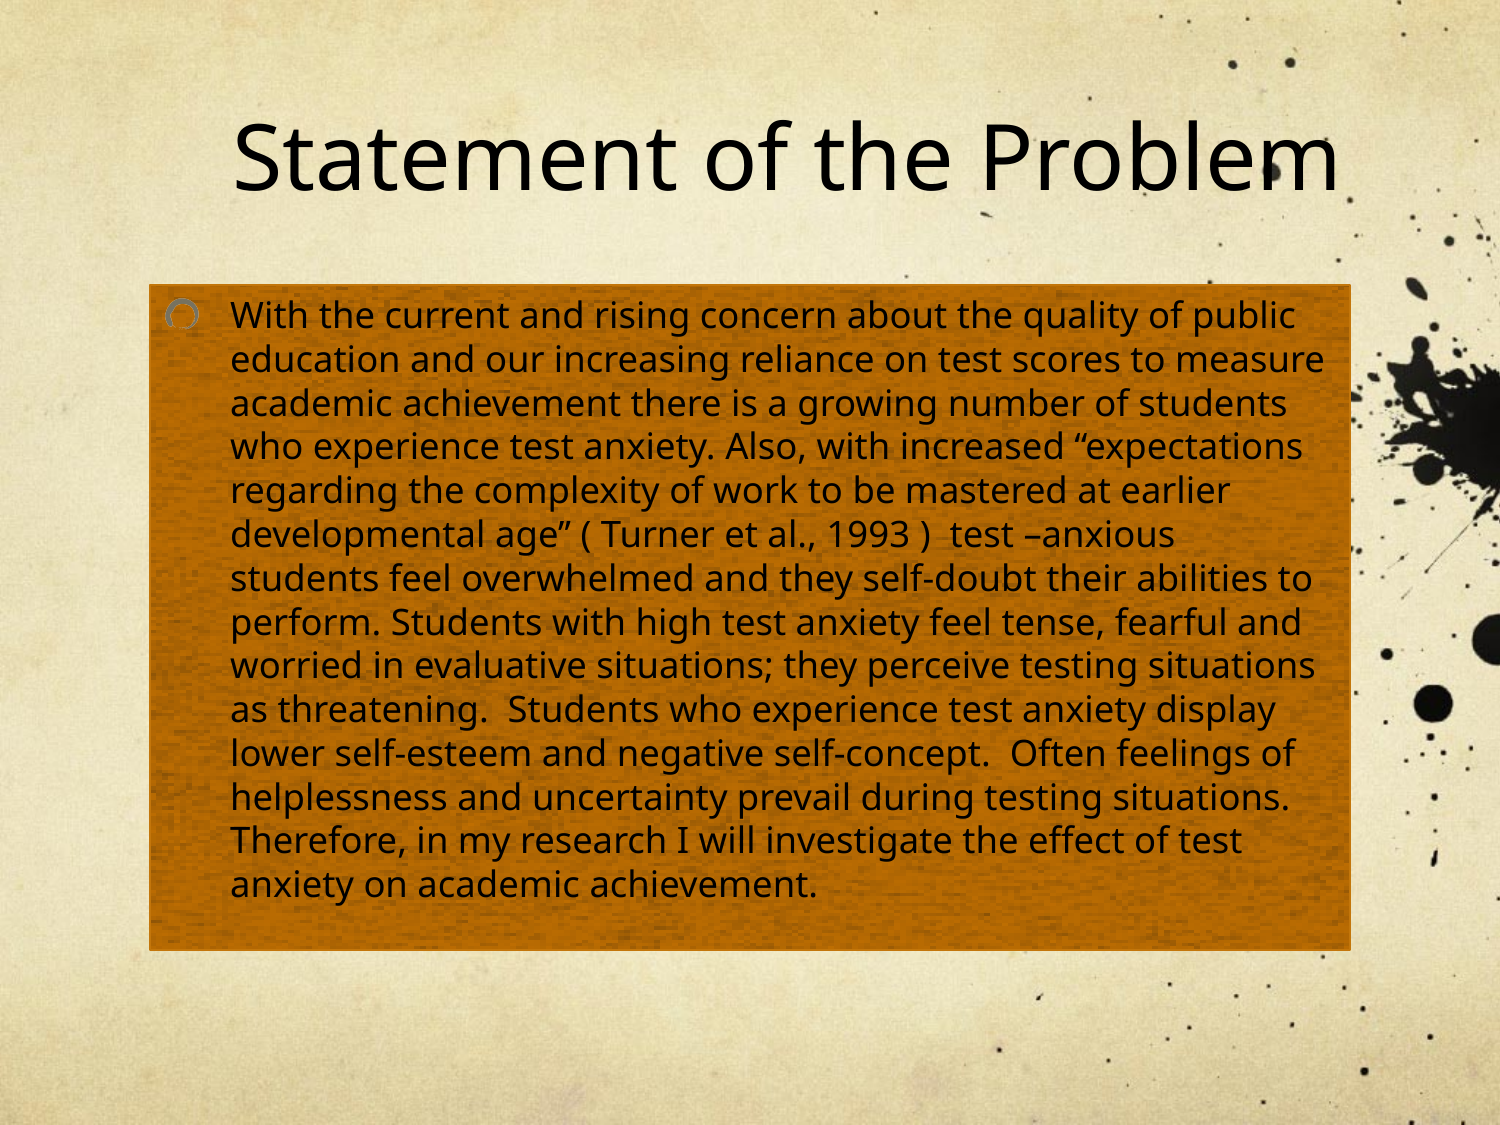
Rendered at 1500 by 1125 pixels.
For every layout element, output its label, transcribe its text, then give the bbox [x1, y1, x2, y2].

picture [0, 0, 1500, 1125]
title Statement of the Problem [200, 82, 1400, 225]
list With the current and rising concern about the quality of public education and our increasing reliance on test scores to measure academic achievement there is a growing number of students who experience test anxiety. Also, with increased “expectations regarding the complexity of work to be mastered at earlier developmental age’’ ( Turner et al., 1993 ) test –anxious students feel overwhelmed and they self-doubt their abilities to perform. Students with high test anxiety feel tense, fearful and worried in evaluative situations; they perceive testing situations as threatening. Students who experience test anxiety display lower self-esteem and negative self-concept. Often feelings of helplessness and uncertainty prevail during testing situations. Therefore, in my research I will investigate the effect of test anxiety on academic achievement. [149, 284, 1351, 951]
